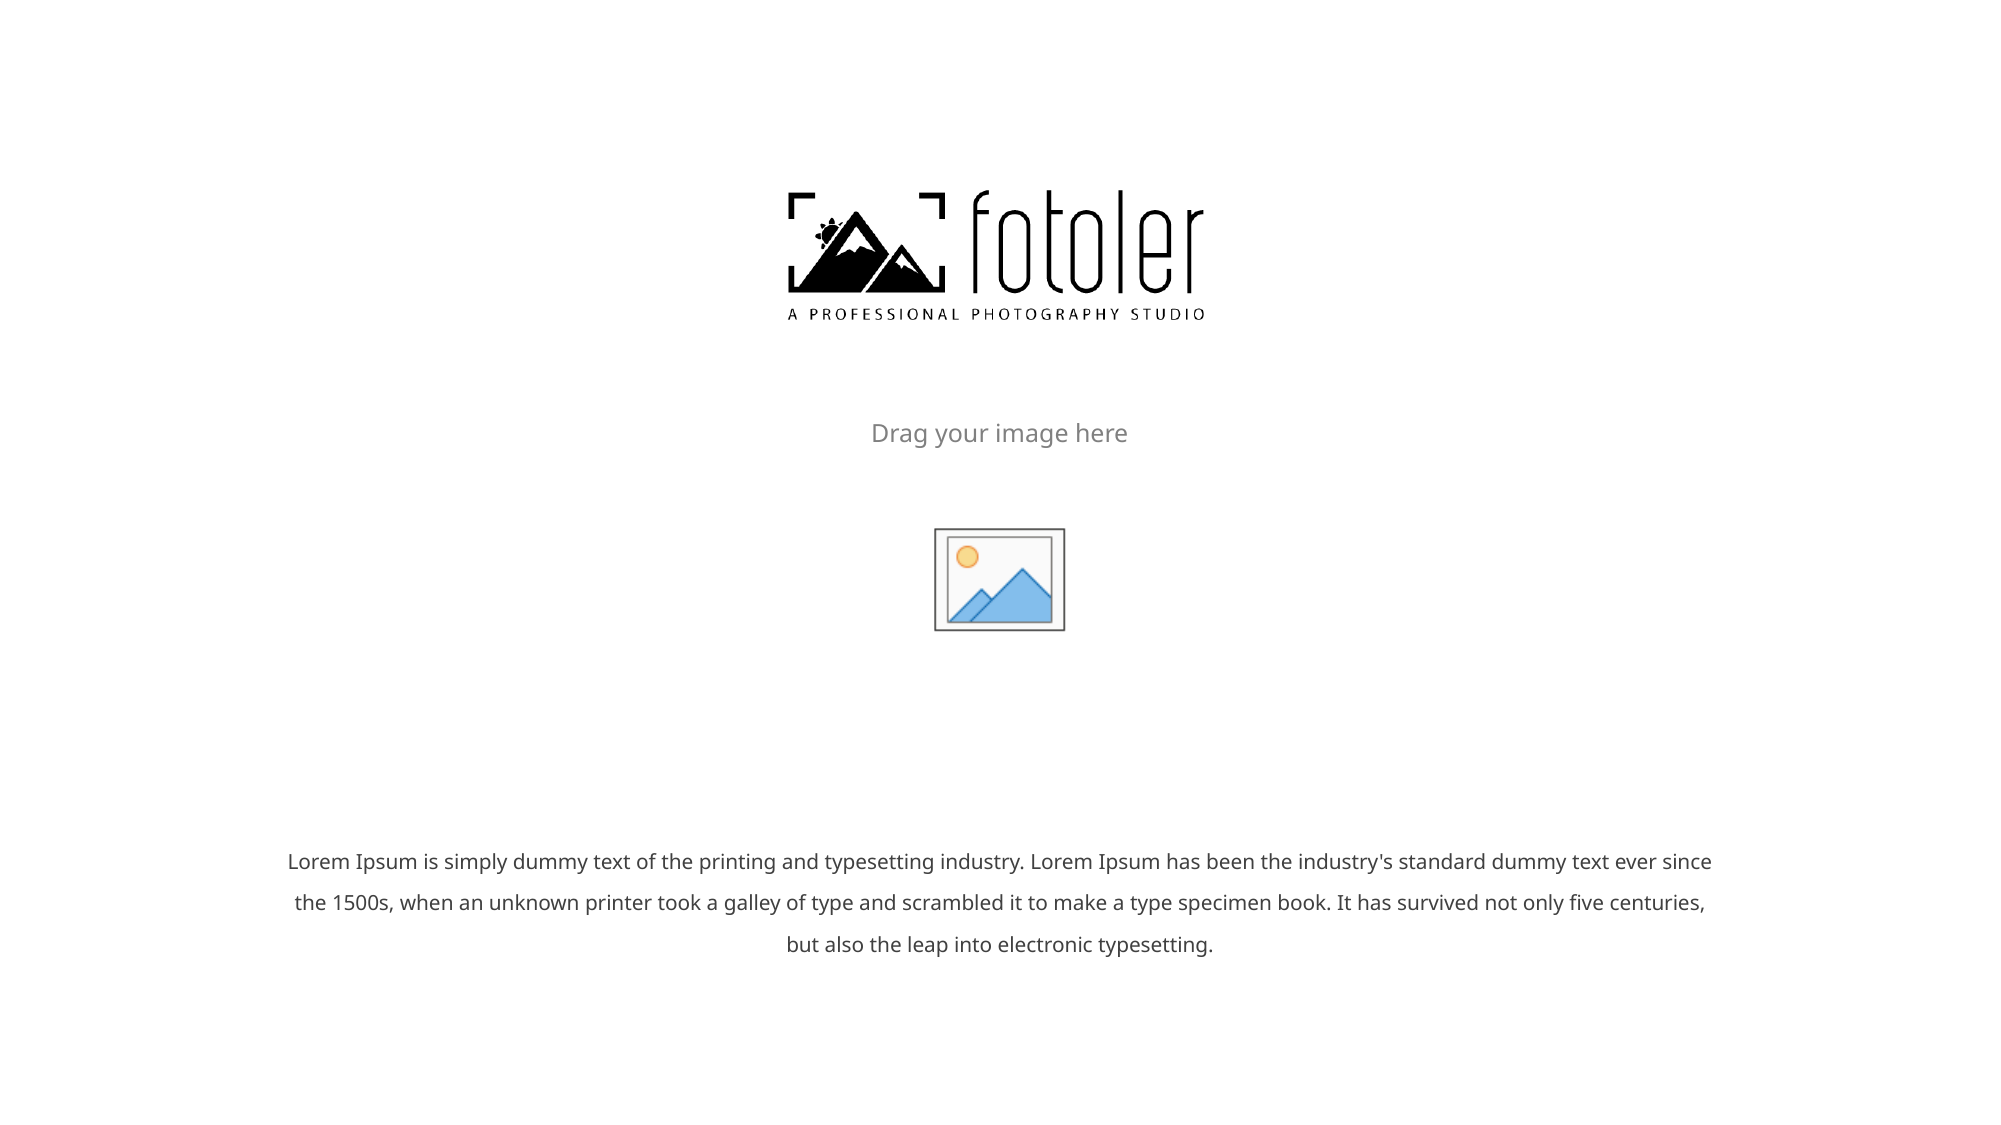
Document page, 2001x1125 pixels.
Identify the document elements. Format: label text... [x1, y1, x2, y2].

text_box Lorem Ipsum is simply dummy text of the printing and typesetting industry. Lorem Ipsum has been the industry's standard dummy text ever since the 1500s, when an unknown printer took a galley of type and scrambled it to make a type specimen book. It has survived not only five centuries, but also the leap into electronic typesetting. [271, 824, 1729, 964]
picture [787, 186, 1213, 329]
picture [739, 409, 1261, 751]
